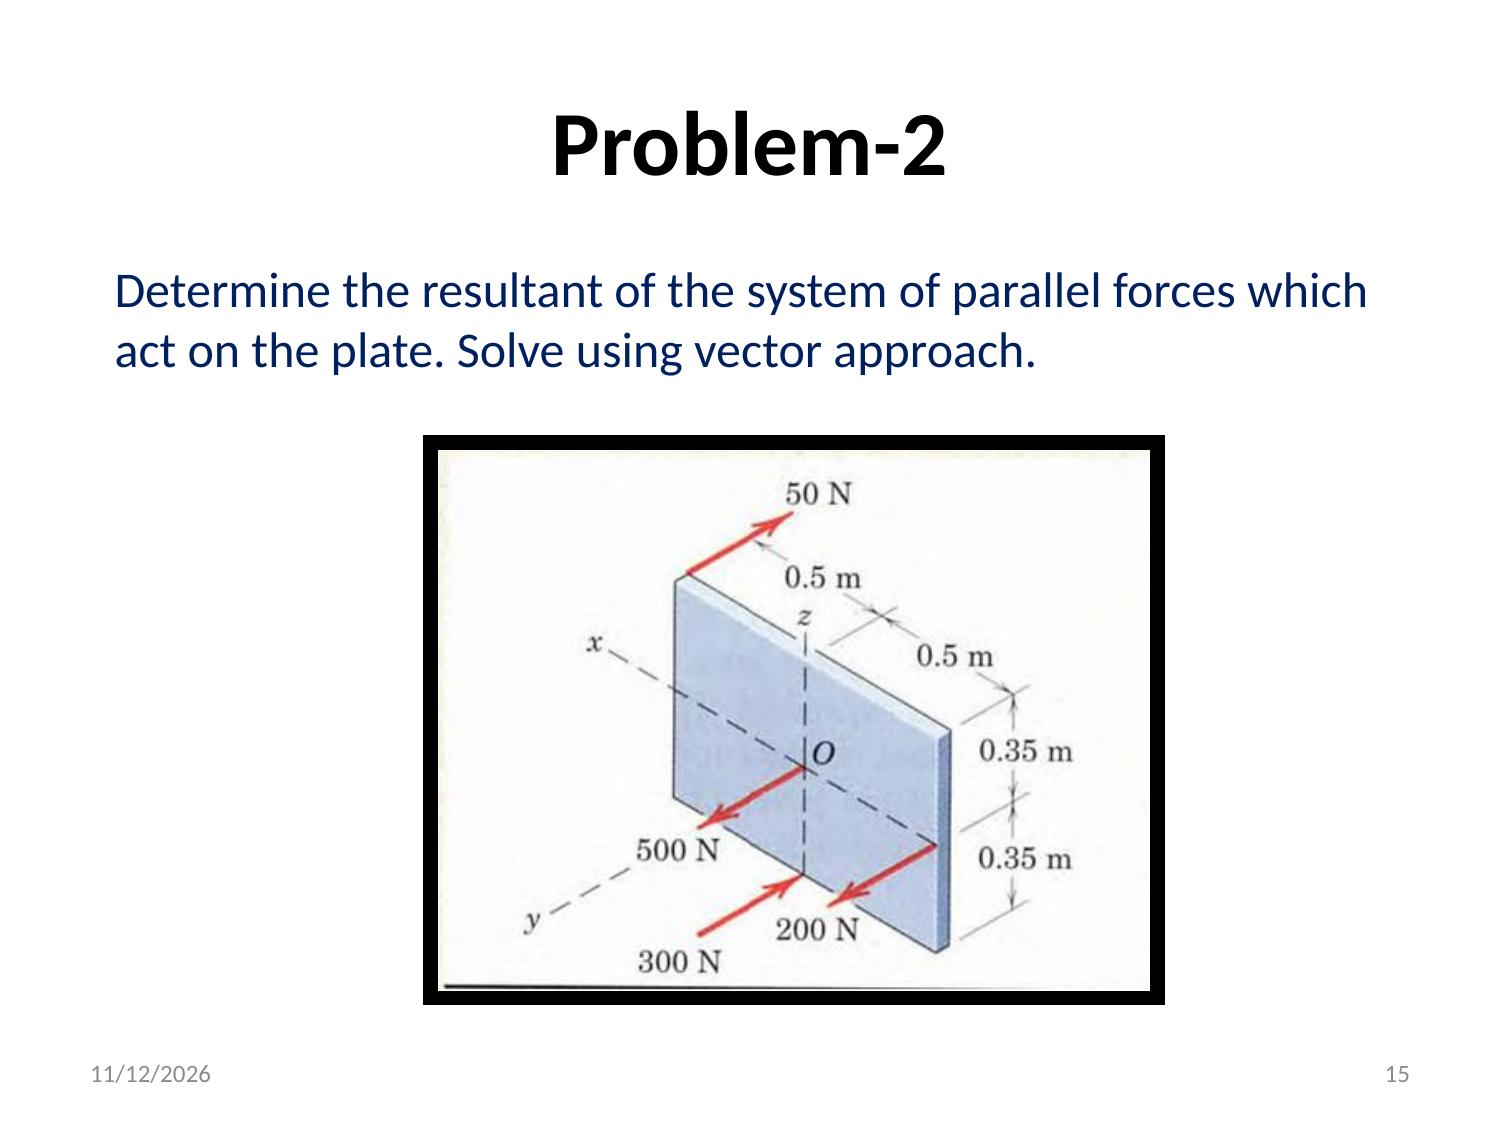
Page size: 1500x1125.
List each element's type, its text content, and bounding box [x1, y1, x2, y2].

text_box Determine the resultant of the system of parallel forces which act on the plate. Solve using vector approach. [99, 249, 1438, 385]
slide_number 15 [1074, 1042, 1425, 1103]
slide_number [75, 1042, 425, 1103]
title Problem-2 [75, 45, 1425, 233]
picture [437, 449, 1151, 991]
